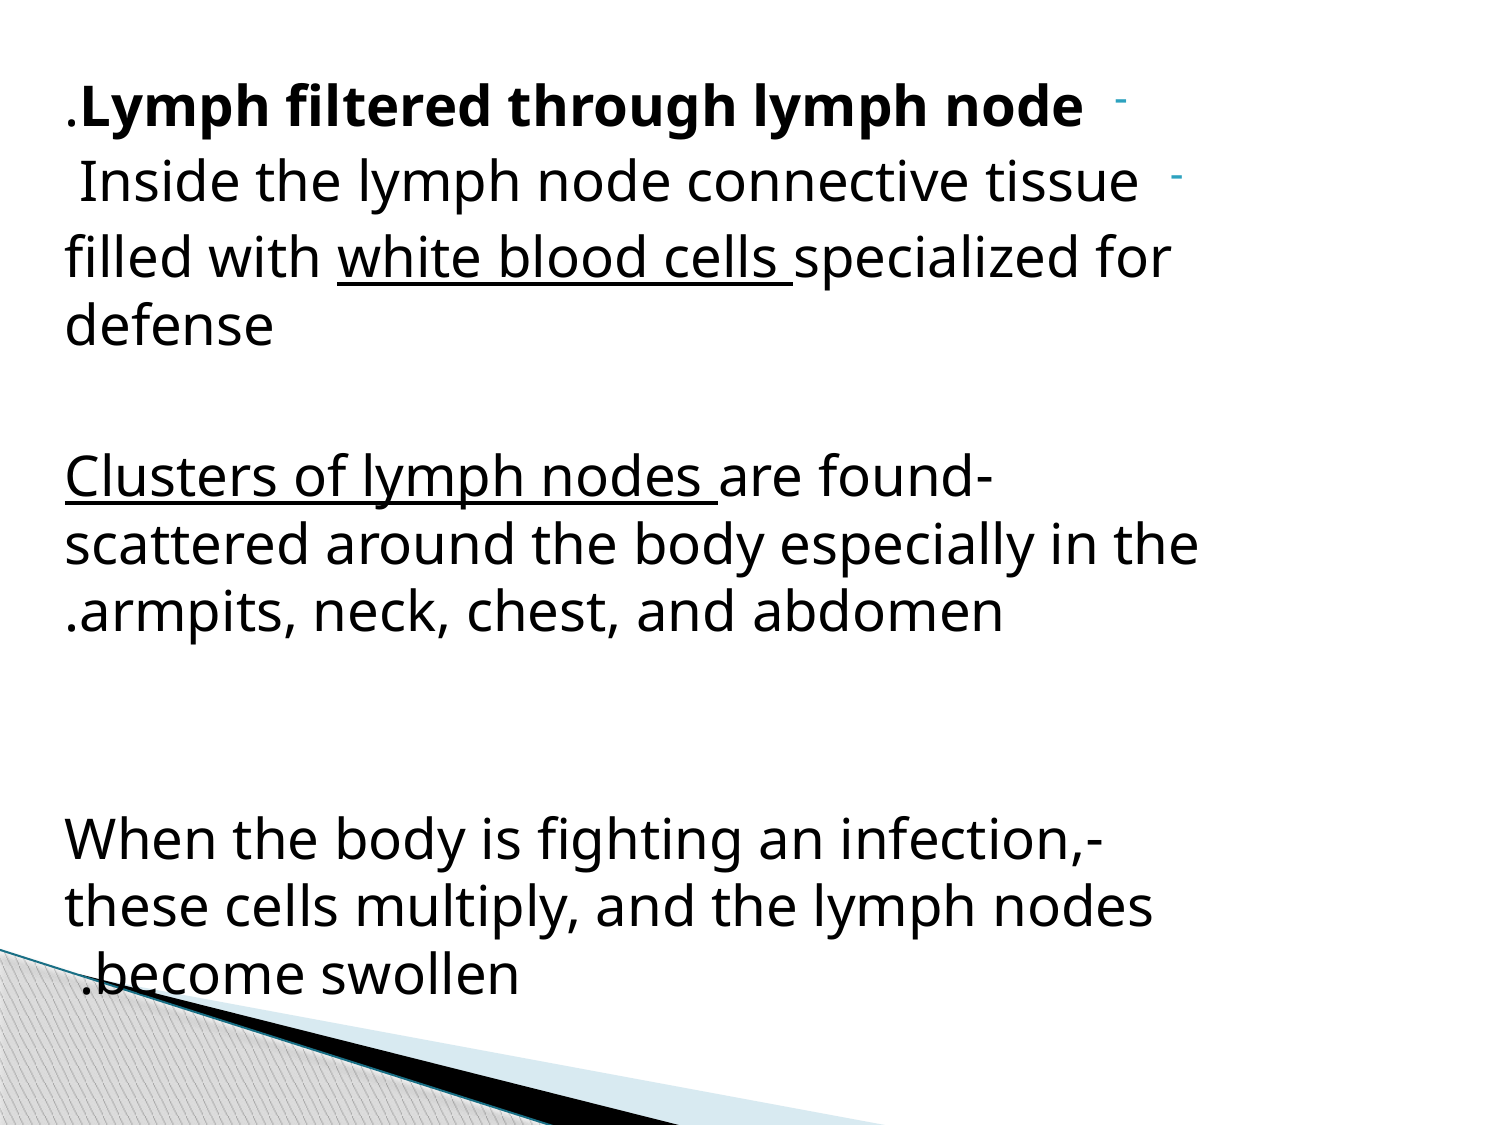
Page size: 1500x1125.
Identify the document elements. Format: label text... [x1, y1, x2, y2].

list Lymph filtered through lymph node. Inside the lymph node connective tissue filled with white blood cells specialized for defense -Clusters of lymph nodes are found scattered around the body especially in the armpits, neck, chest, and abdomen. -When the body is fighting an infection, these cells multiply, and the lymph nodes become swollen. [50, 62, 1280, 1125]
